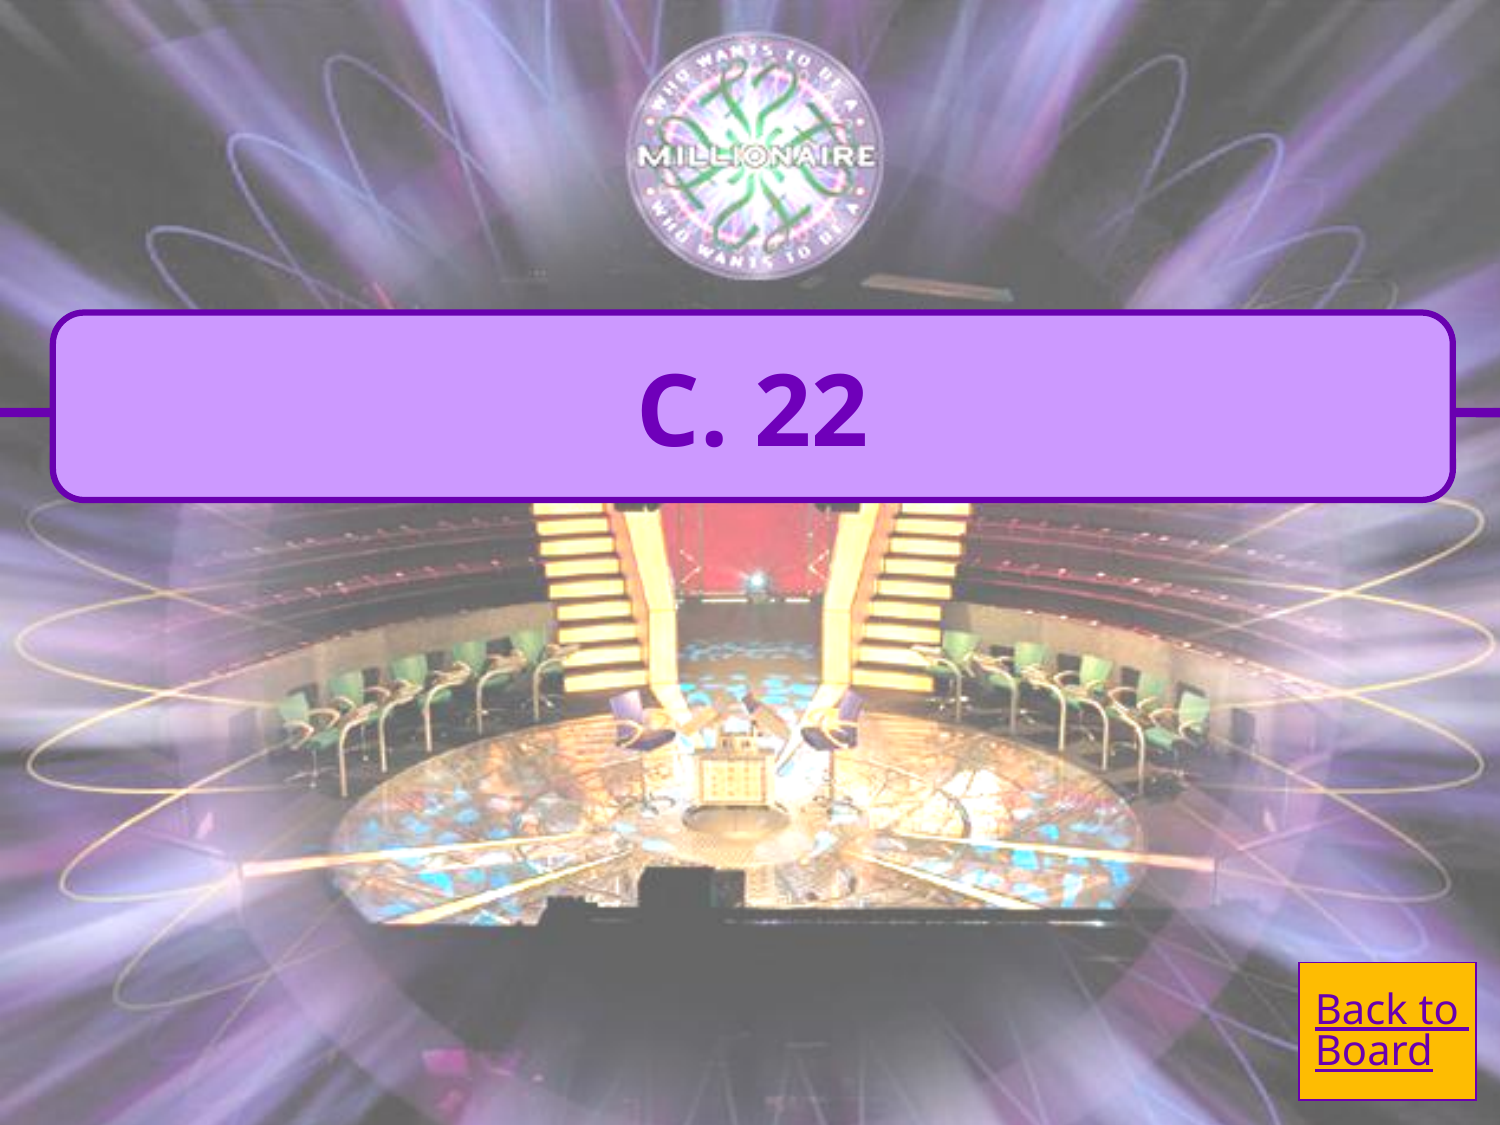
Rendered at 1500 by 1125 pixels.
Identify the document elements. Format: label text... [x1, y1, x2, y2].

text_box [1298, 962, 1477, 1100]
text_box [0, 312, 1500, 501]
text_box Back to Board [1299, 975, 1488, 1047]
